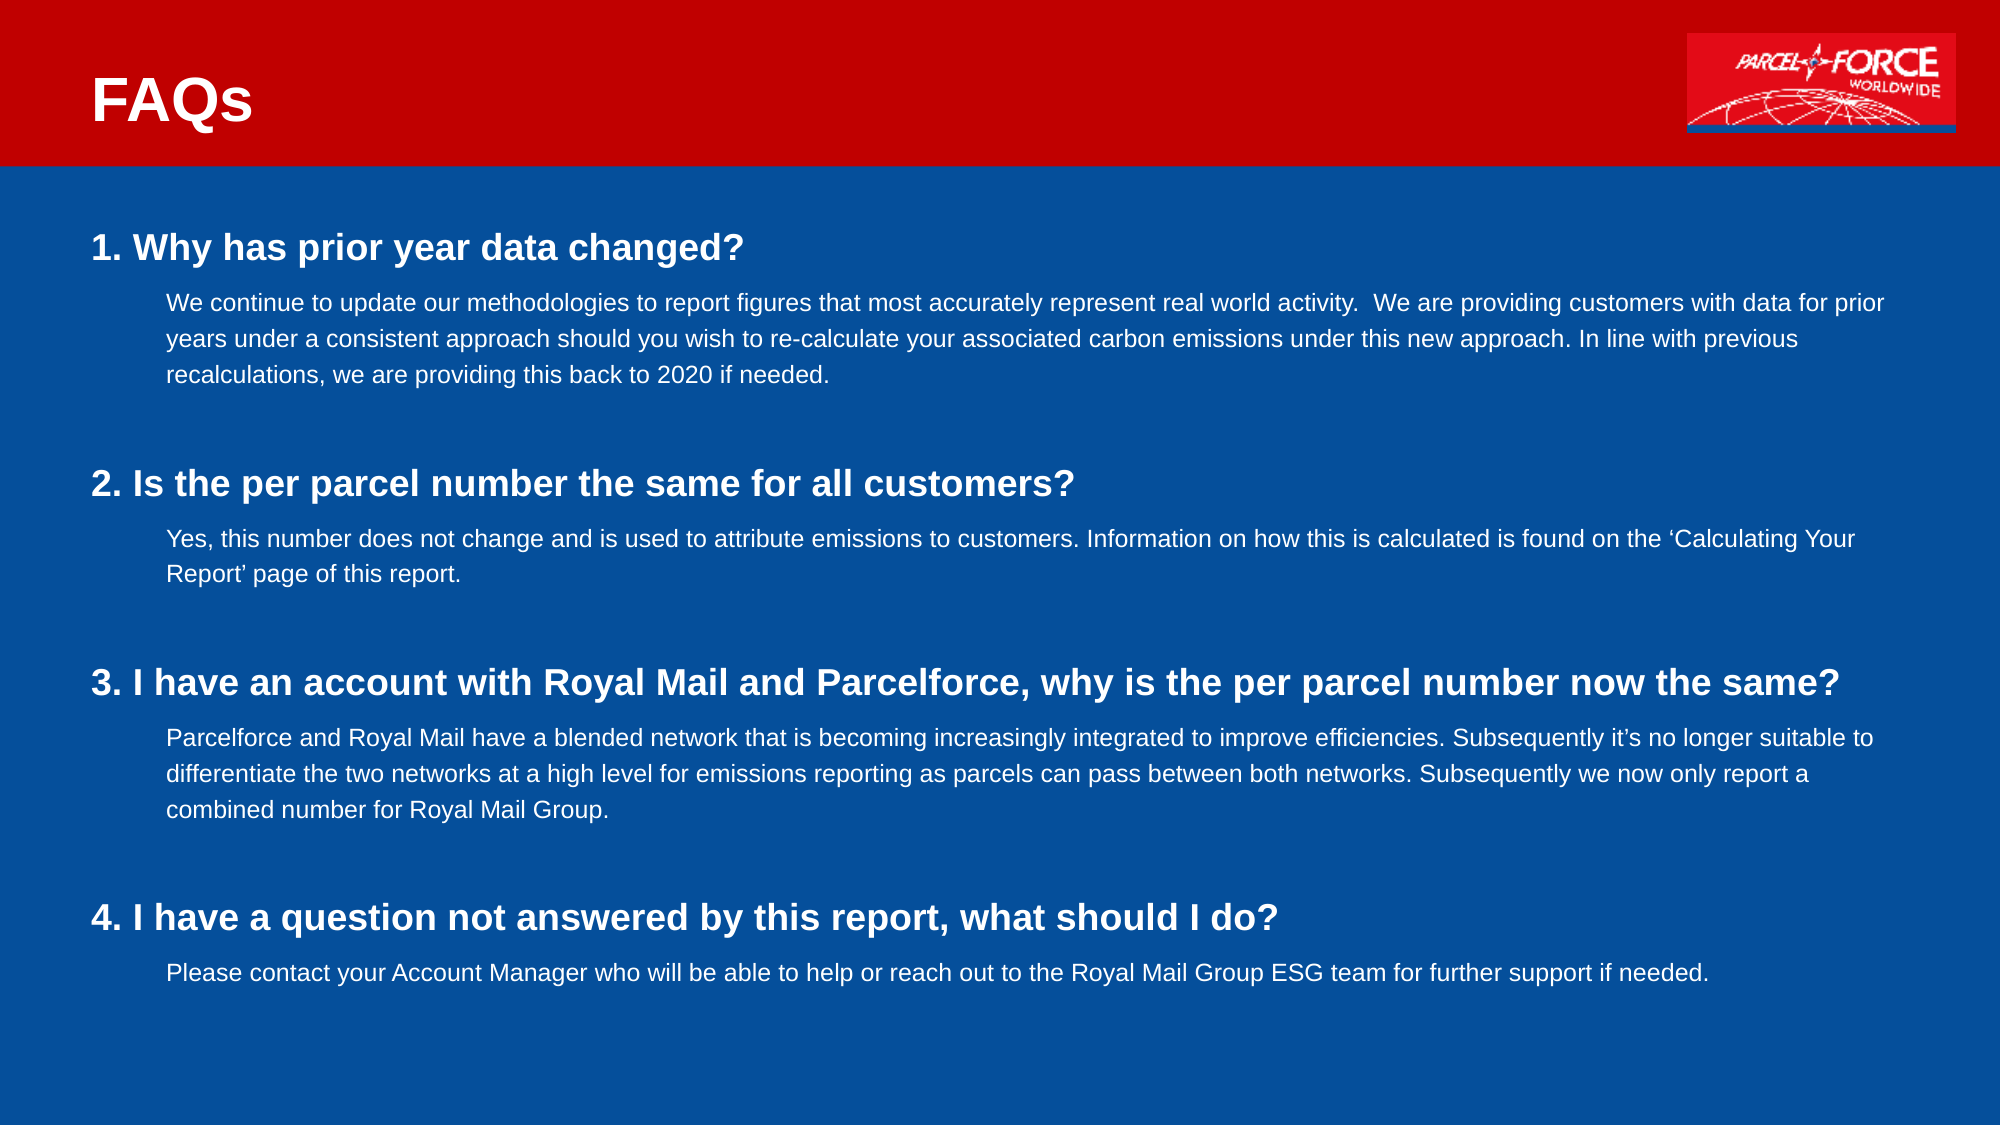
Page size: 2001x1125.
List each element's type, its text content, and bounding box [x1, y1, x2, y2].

text_box [0, 0, 2000, 169]
picture [1687, 33, 1956, 134]
title FAQs [91, 73, 427, 141]
list 1. Why has prior year data changed? We continue to update our methodologies to report figures that most accurately represent real world activity. We are providing customers with data for prior years under a consistent approach should you wish to re-calculate your associated carbon emissions under this new approach. In line with previous recalculations, we are providing this back to 2020 if needed. 2. Is the per parcel number the same for all customers? Yes, this number does not change and is used to attribute emissions to customers. Information on how this is calculated is found on the ‘Calculating Your Report’ page of this report. 3. I have an account with Royal Mail and Parcelforce, why is the per parcel number now the same? Parcelforce and Royal Mail have a blended network that is becoming increasingly integrated to improve efficiencies. Subsequently it’s no longer suitable to differentiate the two networks at a high level for emissions reporting as parcels can pass between both networks. Subsequently we now only report a combined number for Royal Mail Group. 4. I have a question not answered by this report, what should I do? Please contact your Account Manager who will be able to help or reach out to the Royal Mail Group ESG team for further support if needed. [91, 214, 1909, 1125]
text_box [0, 169, 2000, 1125]
